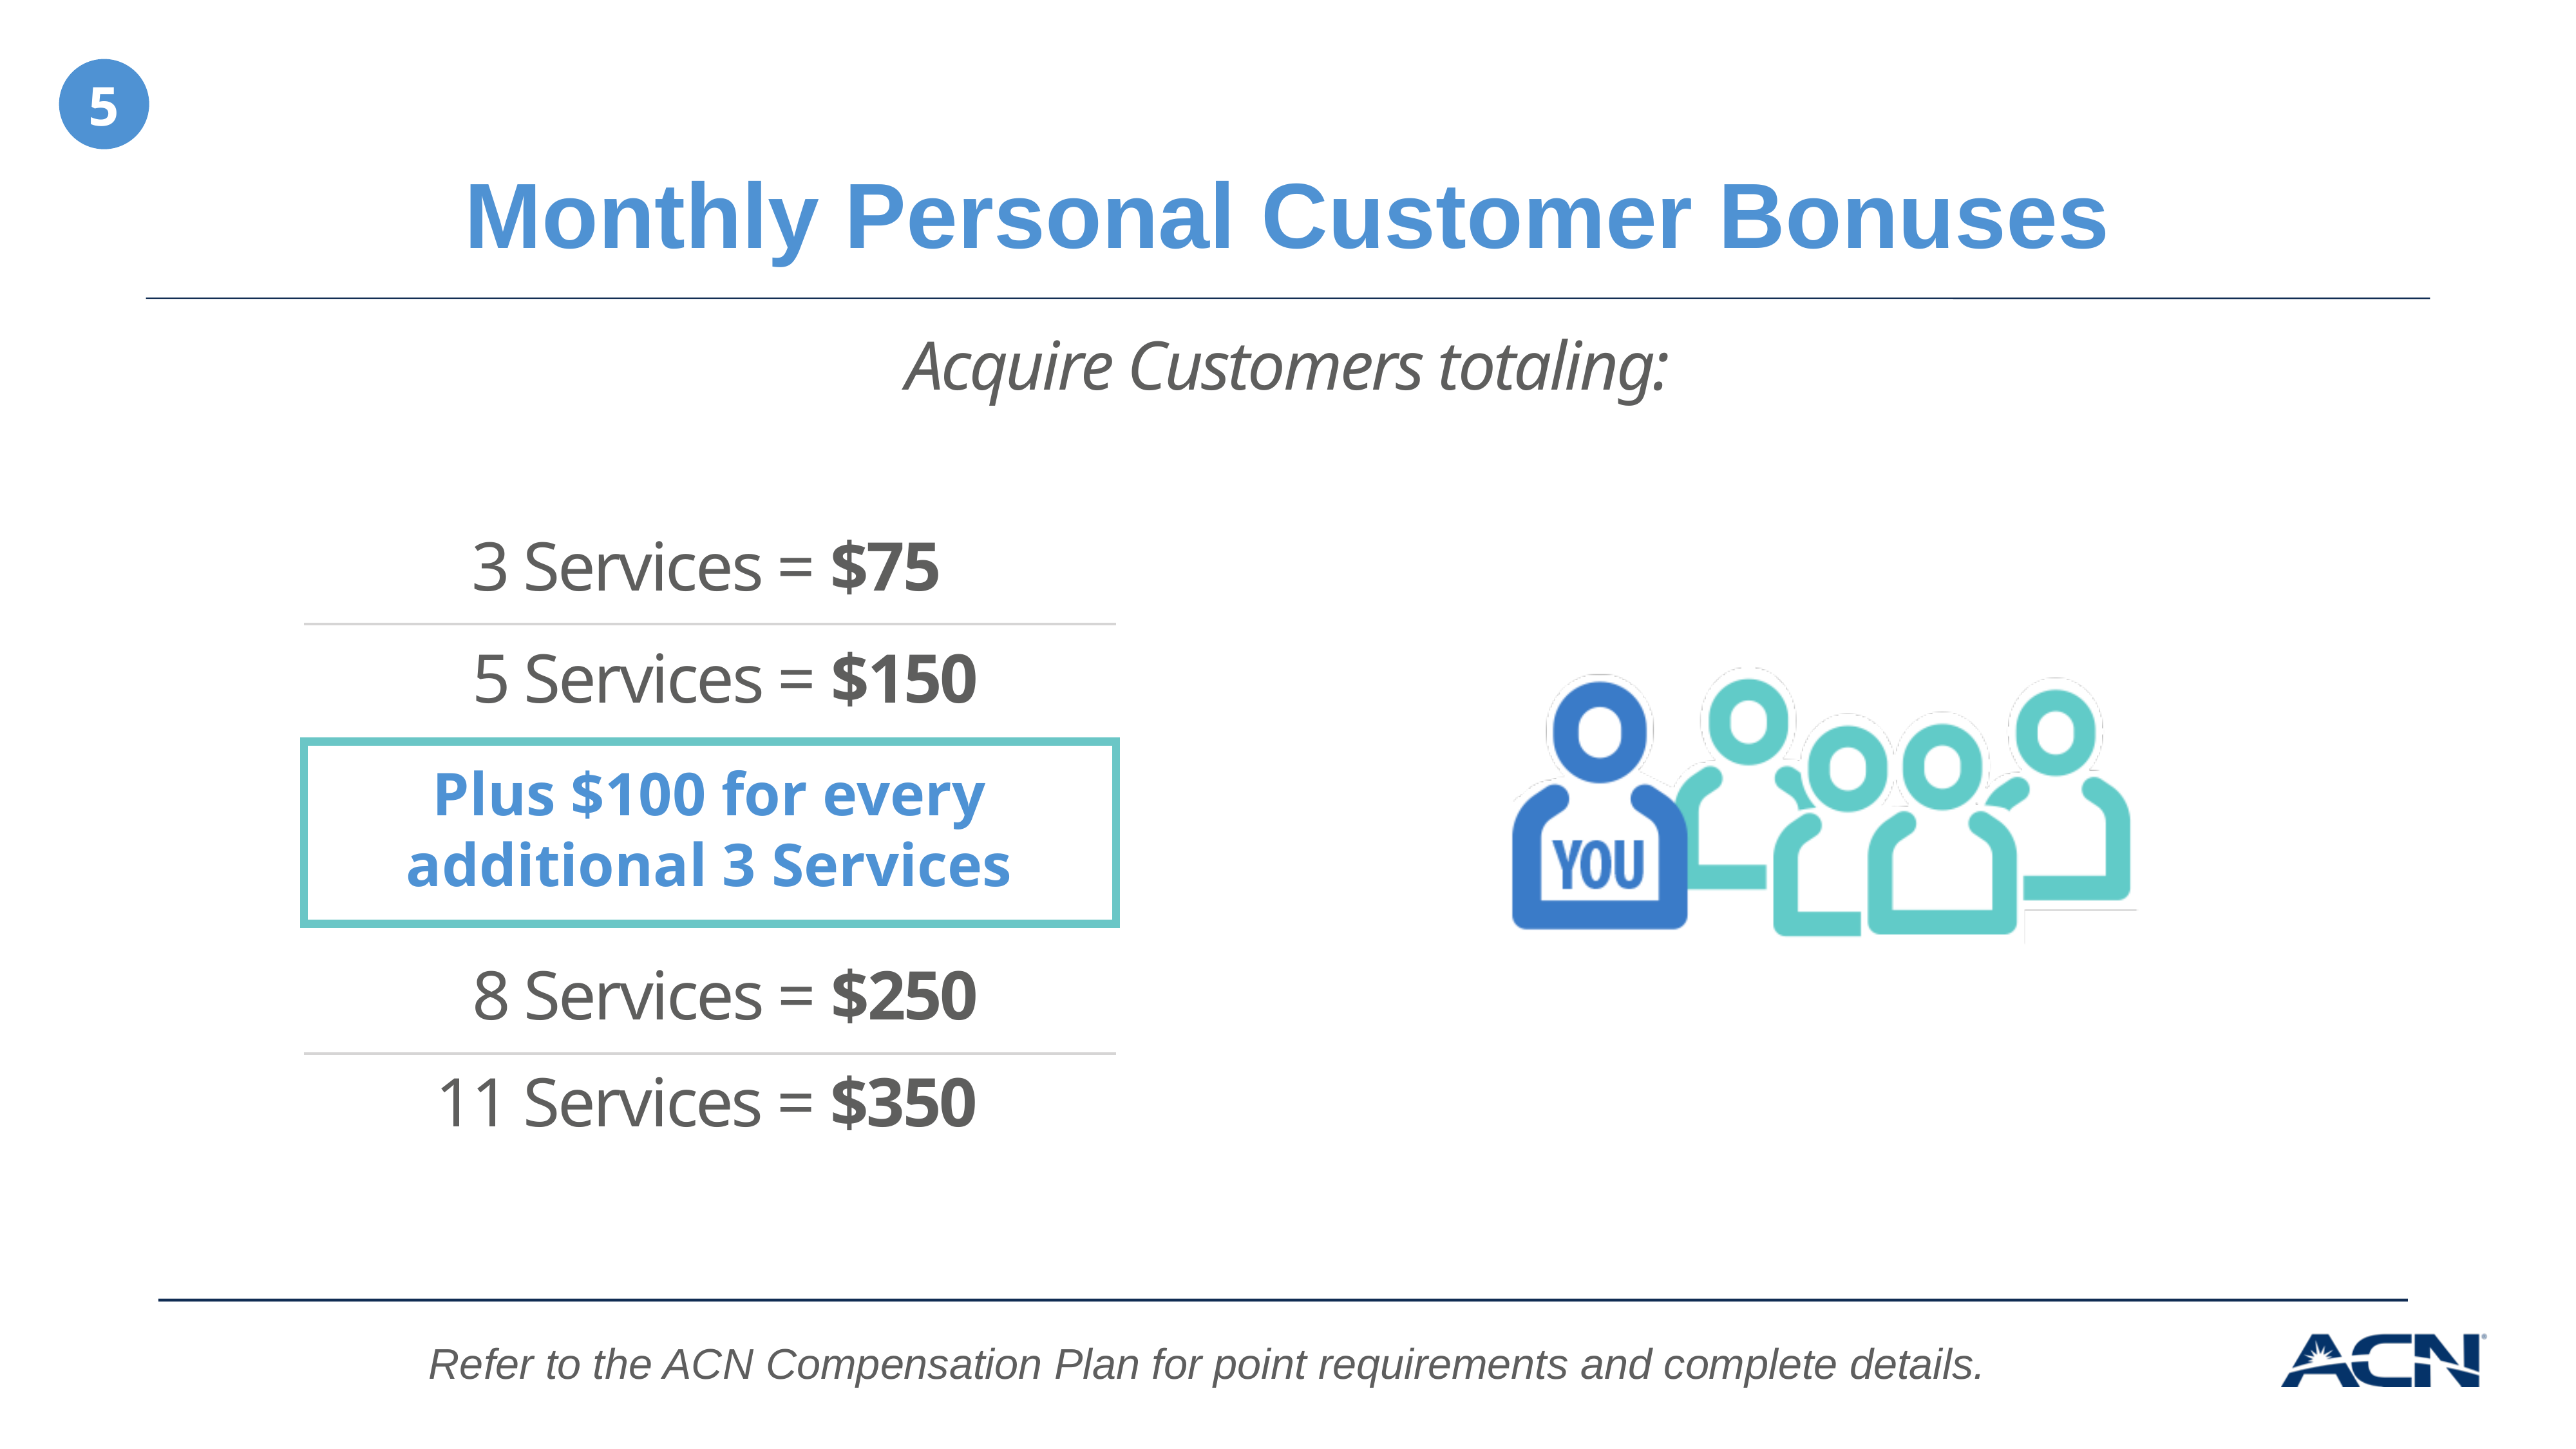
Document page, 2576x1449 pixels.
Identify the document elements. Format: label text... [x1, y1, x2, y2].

text_box [59, 65, 81, 143]
text_box 5 [81, 64, 128, 144]
text_box 5 Services = $150 [278, 610, 1173, 742]
picture [2281, 1331, 2496, 1387]
text_box 8 Services = $250 [278, 927, 1173, 1059]
text_box Refer to the ACN Compensation Plan for point requirements and complete details. [421, 1329, 1994, 1396]
text_box Monthly Personal Customer Bonuses [457, 169, 2119, 274]
picture [1500, 655, 2139, 954]
text_box [303, 741, 1116, 924]
text_box 11 Services = $350 [299, 1034, 1114, 1166]
text_box [83, 144, 125, 149]
text_box [128, 65, 149, 143]
text_box Acquire Customers totaling: [880, 283, 1695, 442]
text_box 3 Services = $75 [258, 504, 1155, 624]
text_box [84, 59, 124, 64]
